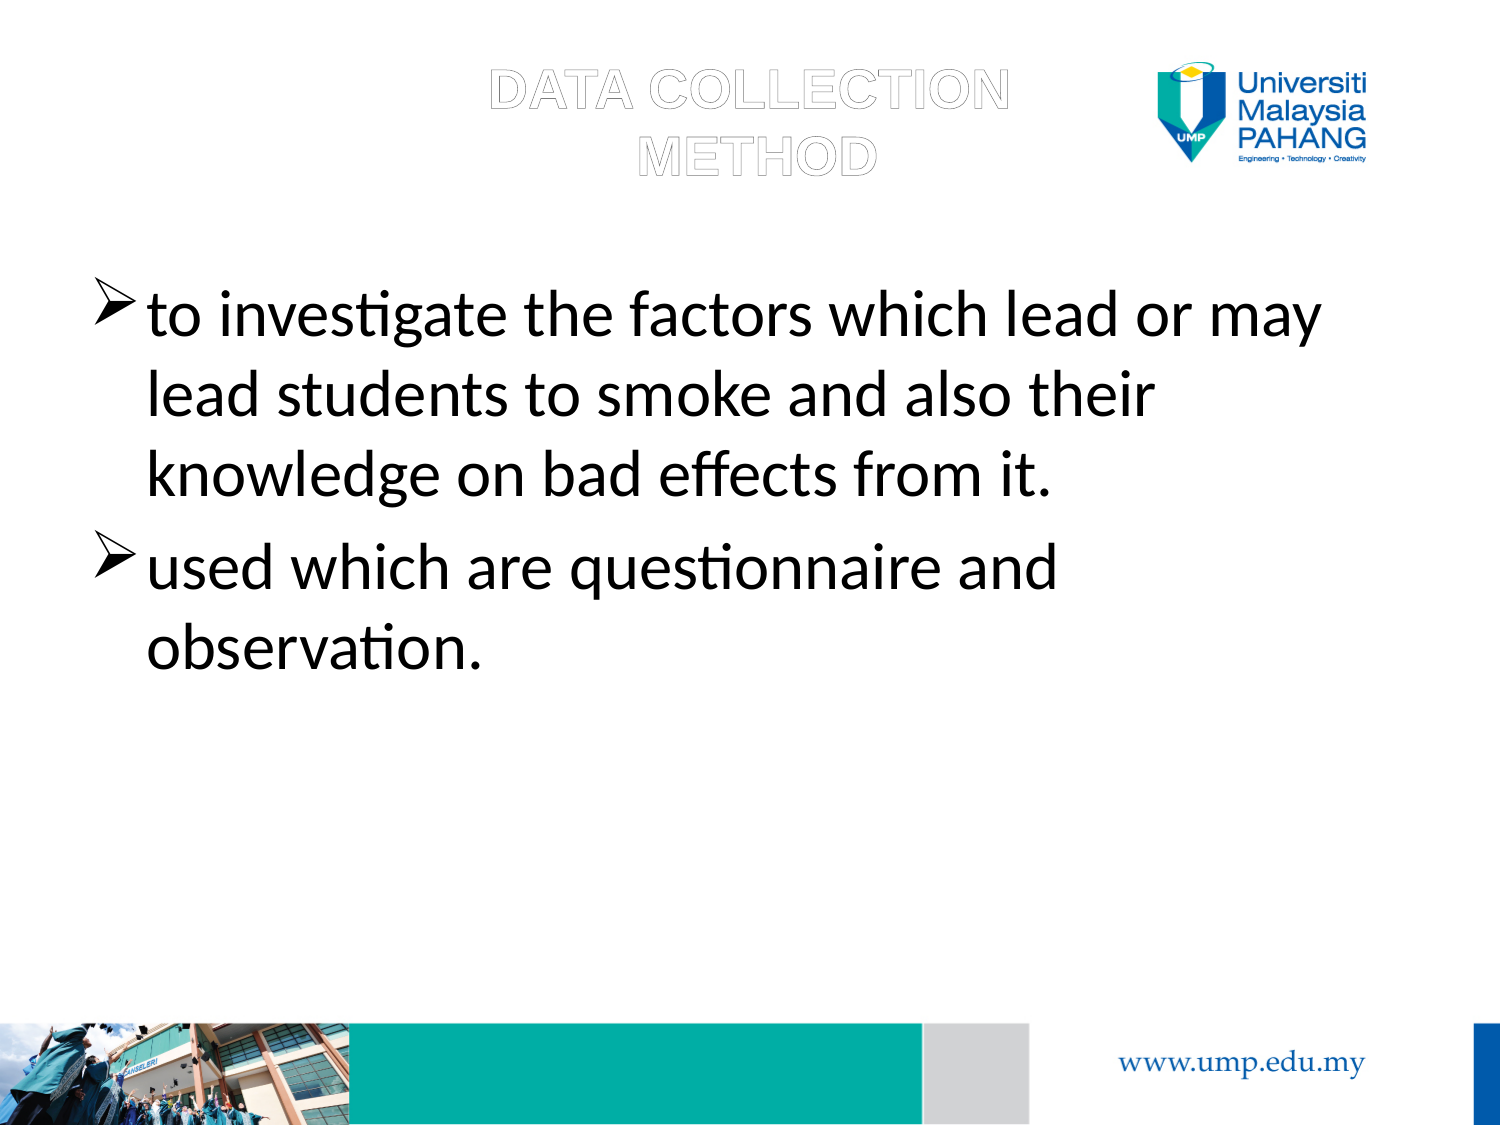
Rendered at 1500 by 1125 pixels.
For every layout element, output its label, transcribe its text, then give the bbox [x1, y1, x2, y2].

text_box DATA COLLECTION METHOD [74, 45, 1425, 262]
picture [0, 0, 1500, 1125]
text_box to investigate the factors which lead or may lead students to smoke and also their knowledge on bad effects from it. used which are questionnaire and observation. [74, 262, 1425, 1005]
